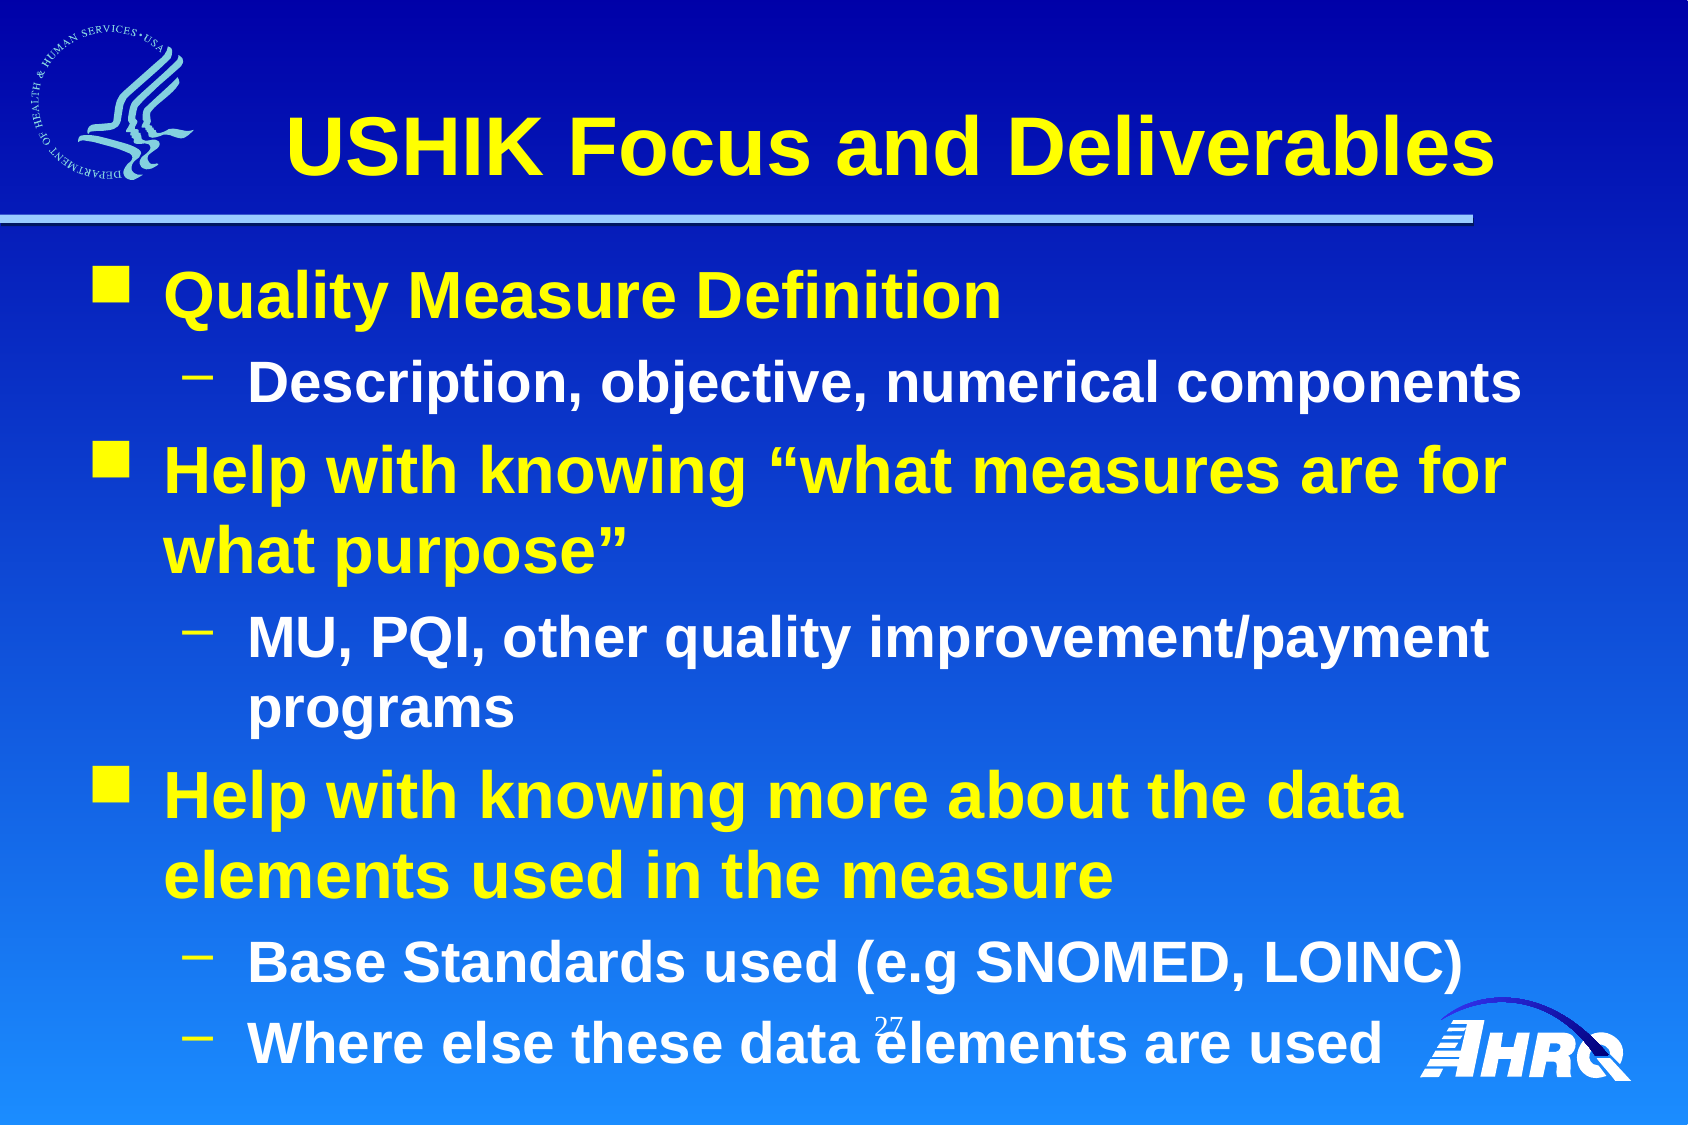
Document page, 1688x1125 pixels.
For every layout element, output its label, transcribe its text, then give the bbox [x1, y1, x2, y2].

slide_number 27 [468, 999, 919, 1079]
title USHIK Focus and Deliverables [218, 56, 1588, 202]
list Quality Measure Definition Description, objective, numerical components Help with knowing “what measures are for what purpose” MU, PQI, other quality improvement/payment programs Help with knowing more about the data elements used in the measure Base Standards used (e.g SNOMED, LOINC) Where else these data elements are used [71, 244, 1623, 993]
